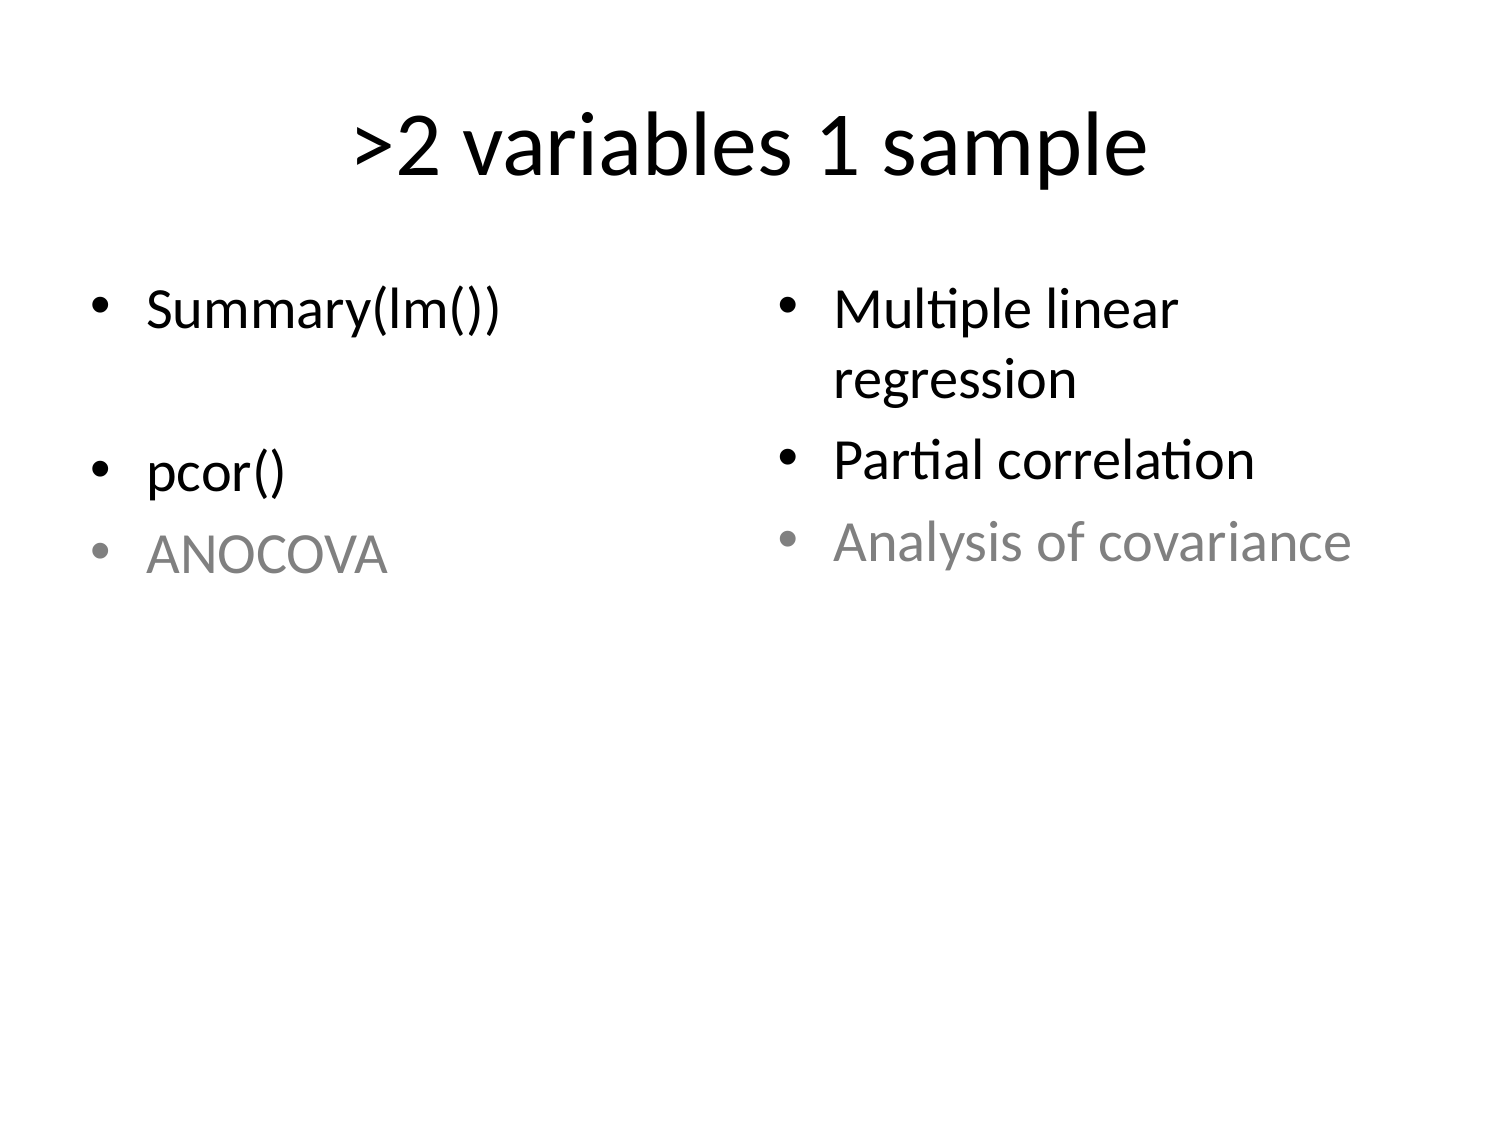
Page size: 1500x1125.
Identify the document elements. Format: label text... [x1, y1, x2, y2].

list Summary(lm()) pcor() ANOCOVA [75, 262, 738, 1005]
title >2 variables 1 sample [75, 45, 1425, 233]
list Multiple linear regression Partial correlation Analysis of covariance [762, 262, 1425, 1005]
